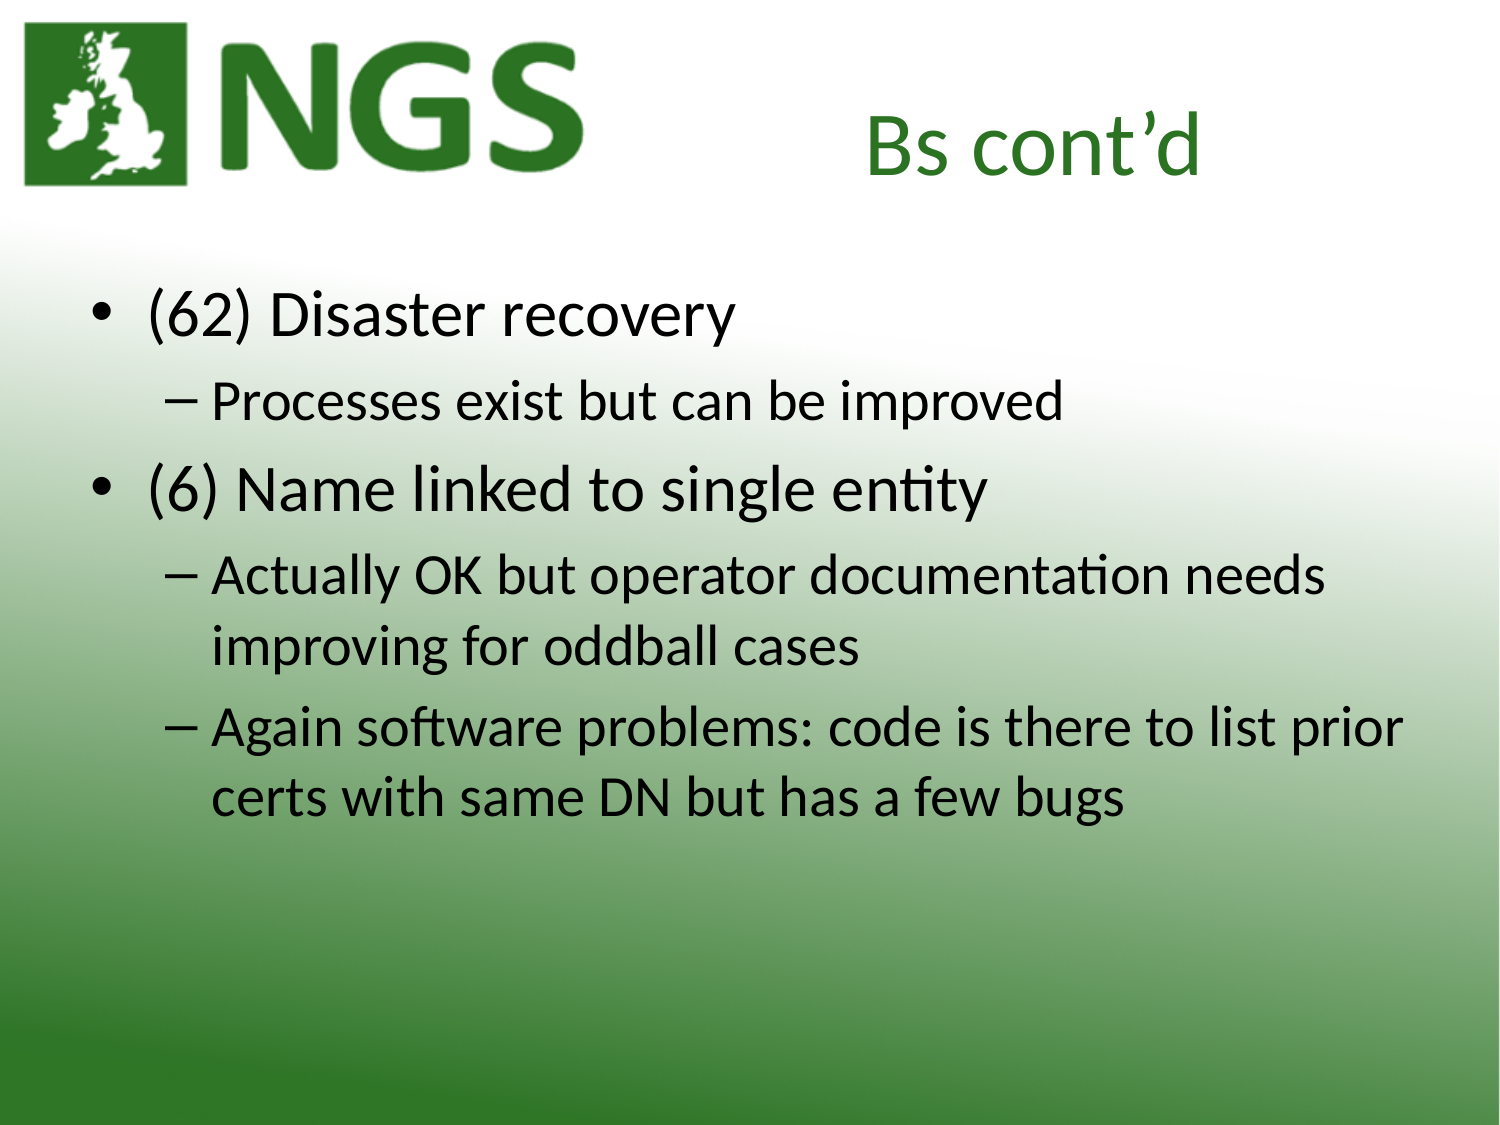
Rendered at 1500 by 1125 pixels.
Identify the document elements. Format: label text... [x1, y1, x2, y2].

title Bs cont’d [644, 45, 1425, 233]
picture [0, 0, 1500, 1125]
list (62) Disaster recovery Processes exist but can be improved (6) Name linked to single entity Actually OK but operator documentation needs improving for oddball cases Again software problems: code is there to list prior certs with same DN but has a few bugs [75, 262, 1425, 1005]
